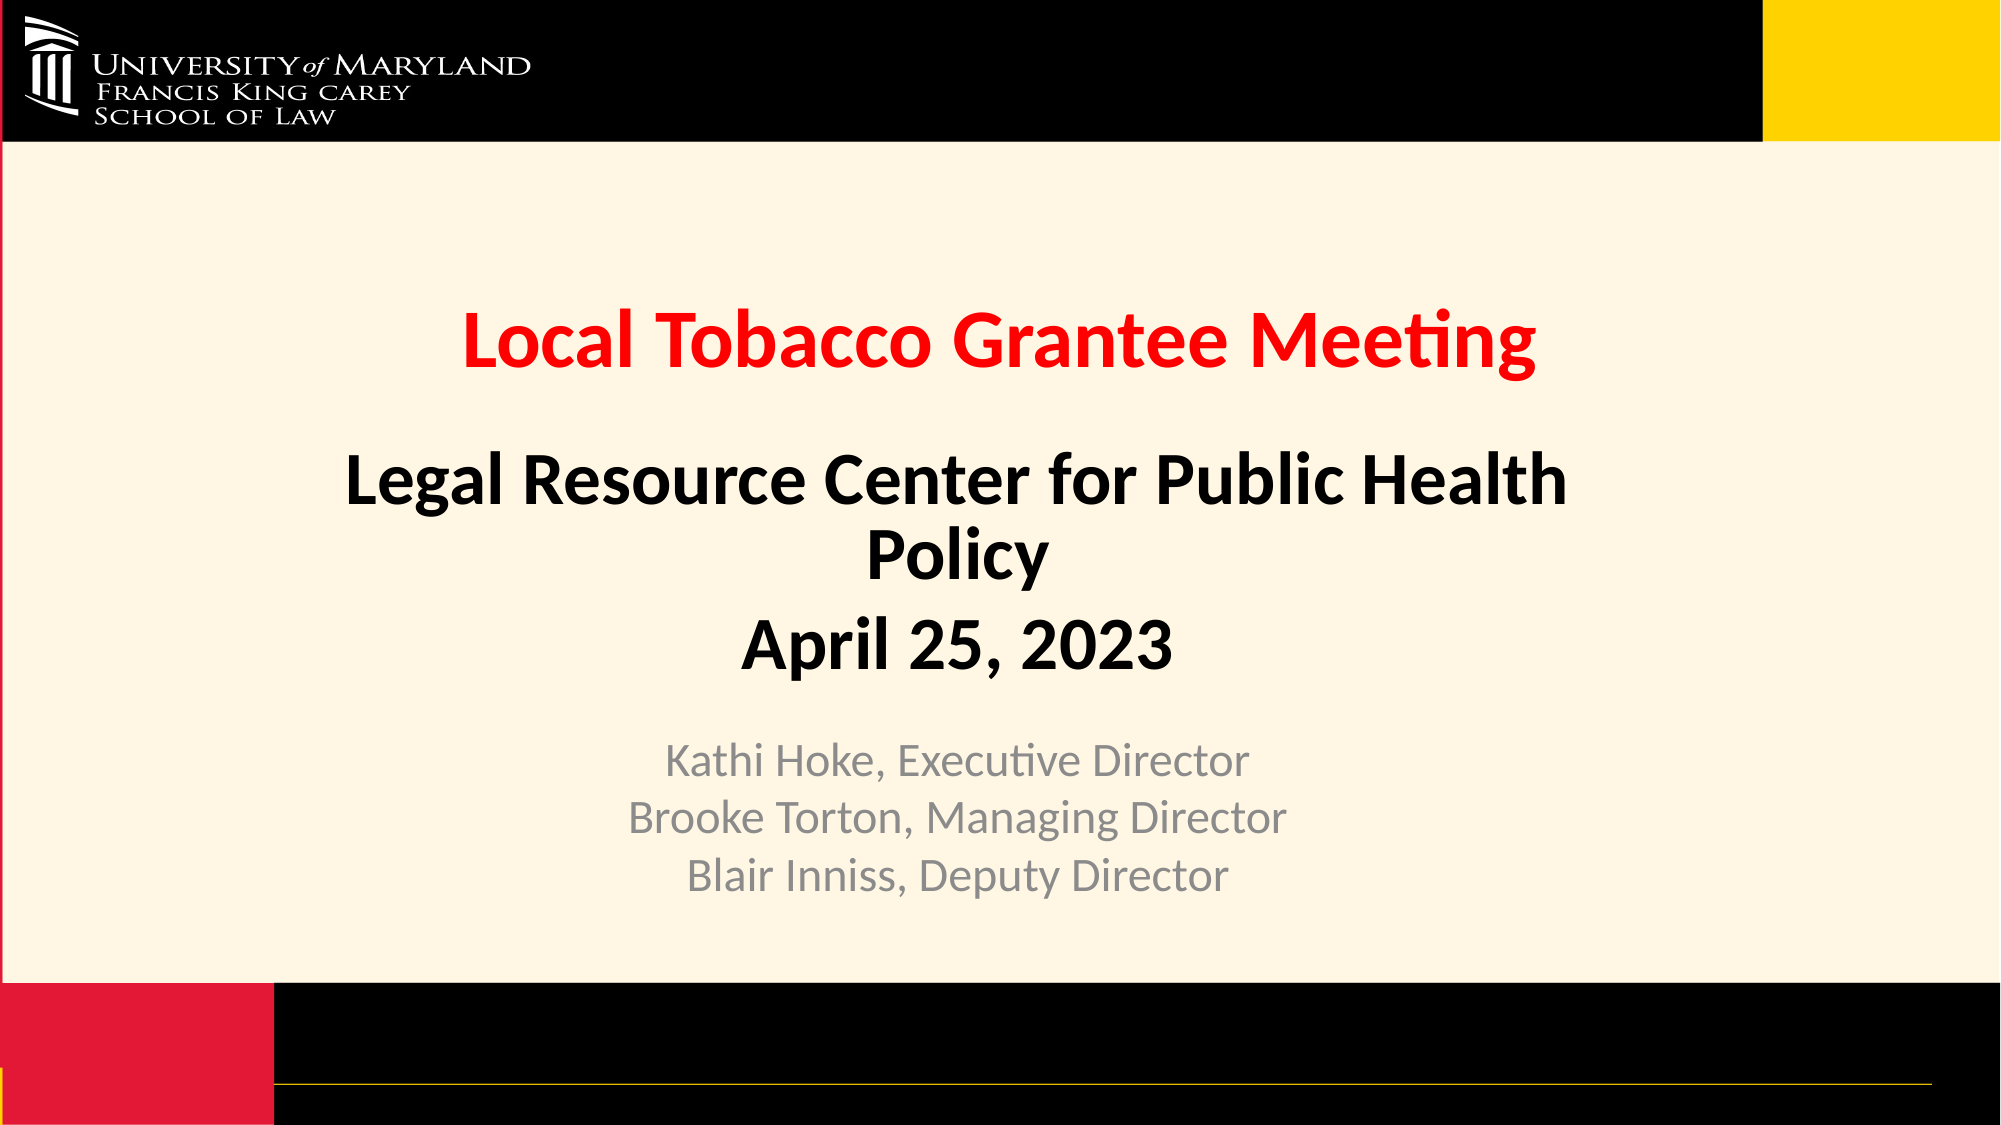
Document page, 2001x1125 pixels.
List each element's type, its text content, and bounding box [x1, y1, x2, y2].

title Local Tobacco Grantee Meeting [150, 226, 1850, 468]
subtitle Legal Resource Center for Public Health Policy April 25, 2023 Kathi Hoke, Executive Director Brooke Torton, Managing Director Blair Inniss, Deputy Director [262, 404, 1654, 922]
picture [0, 0, 2001, 1125]
